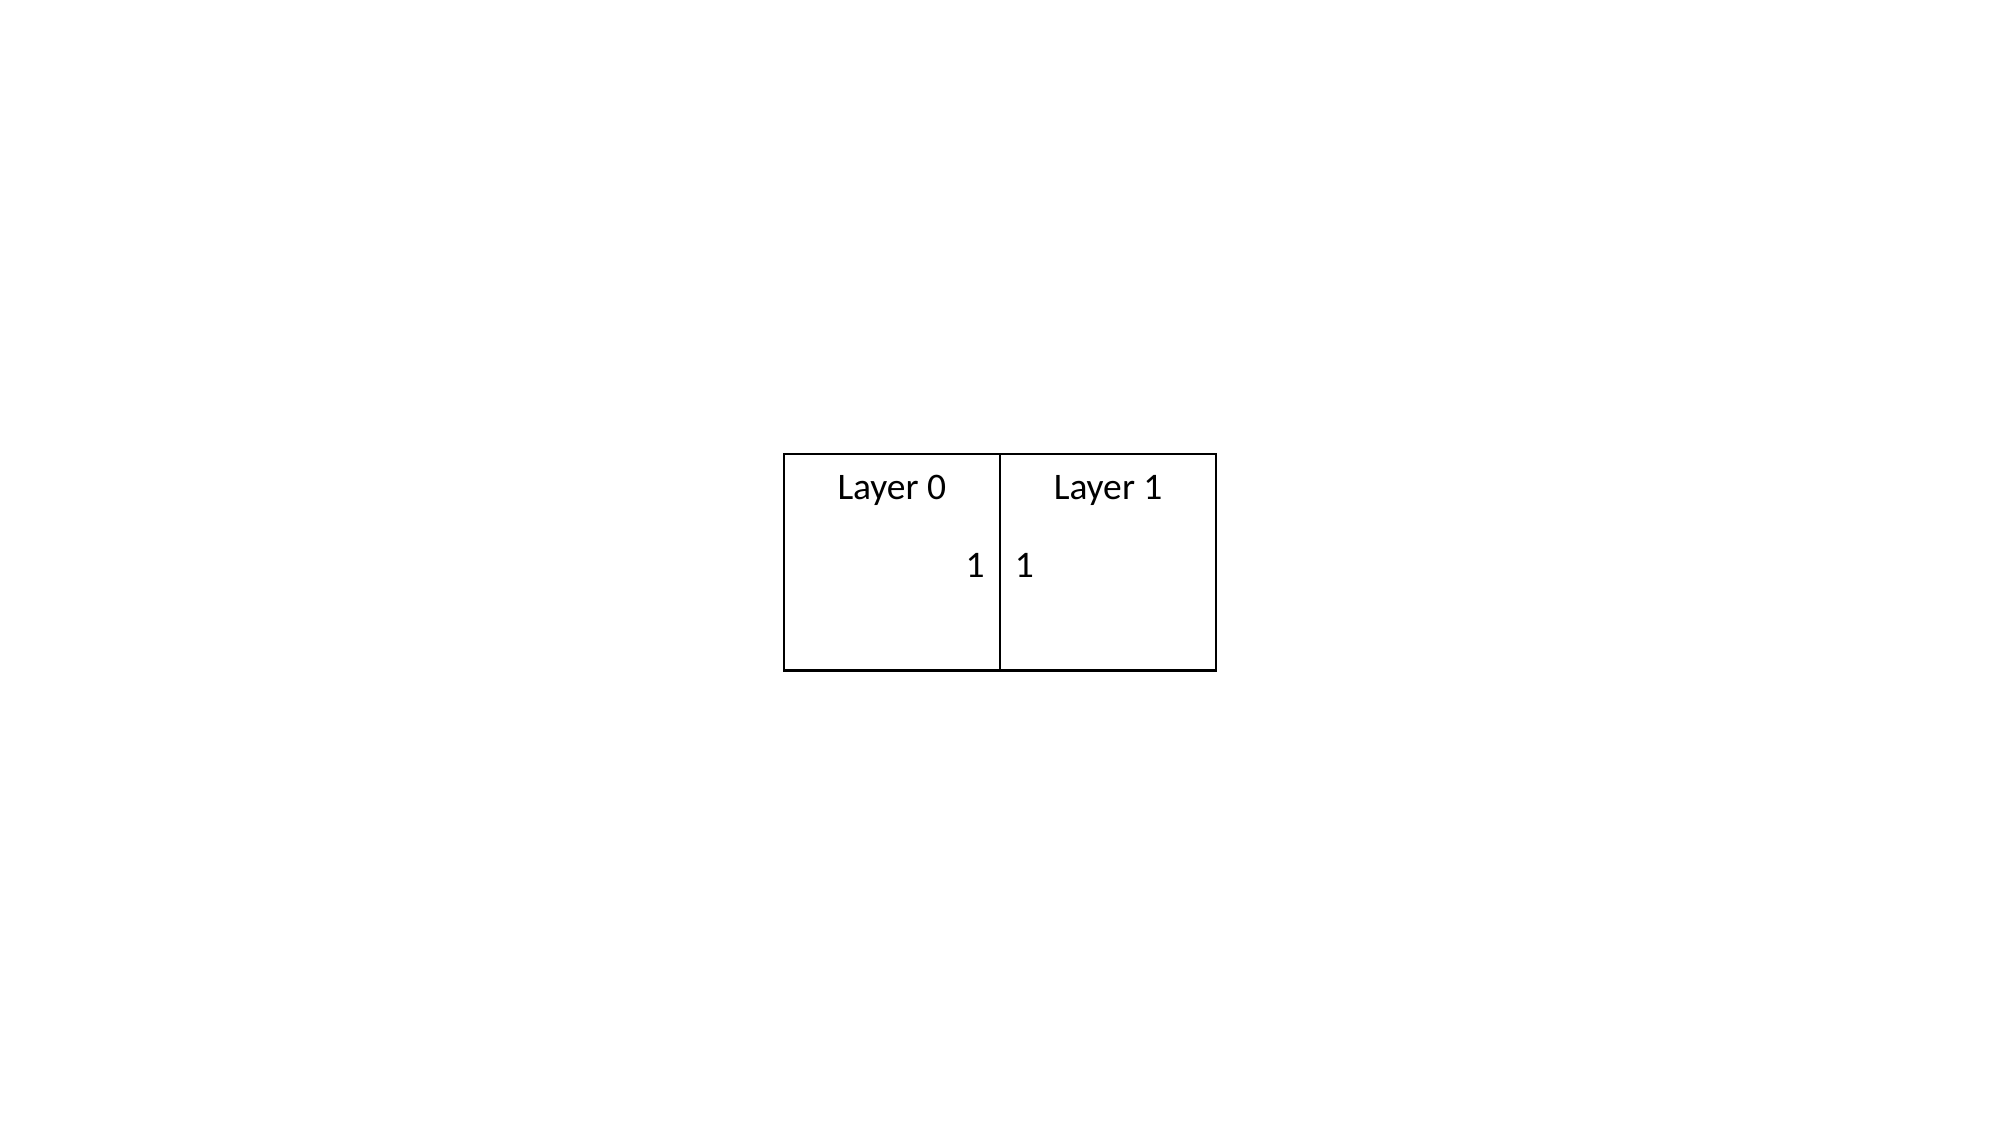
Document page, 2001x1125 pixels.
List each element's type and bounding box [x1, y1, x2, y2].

text_box [783, 454, 1217, 671]
